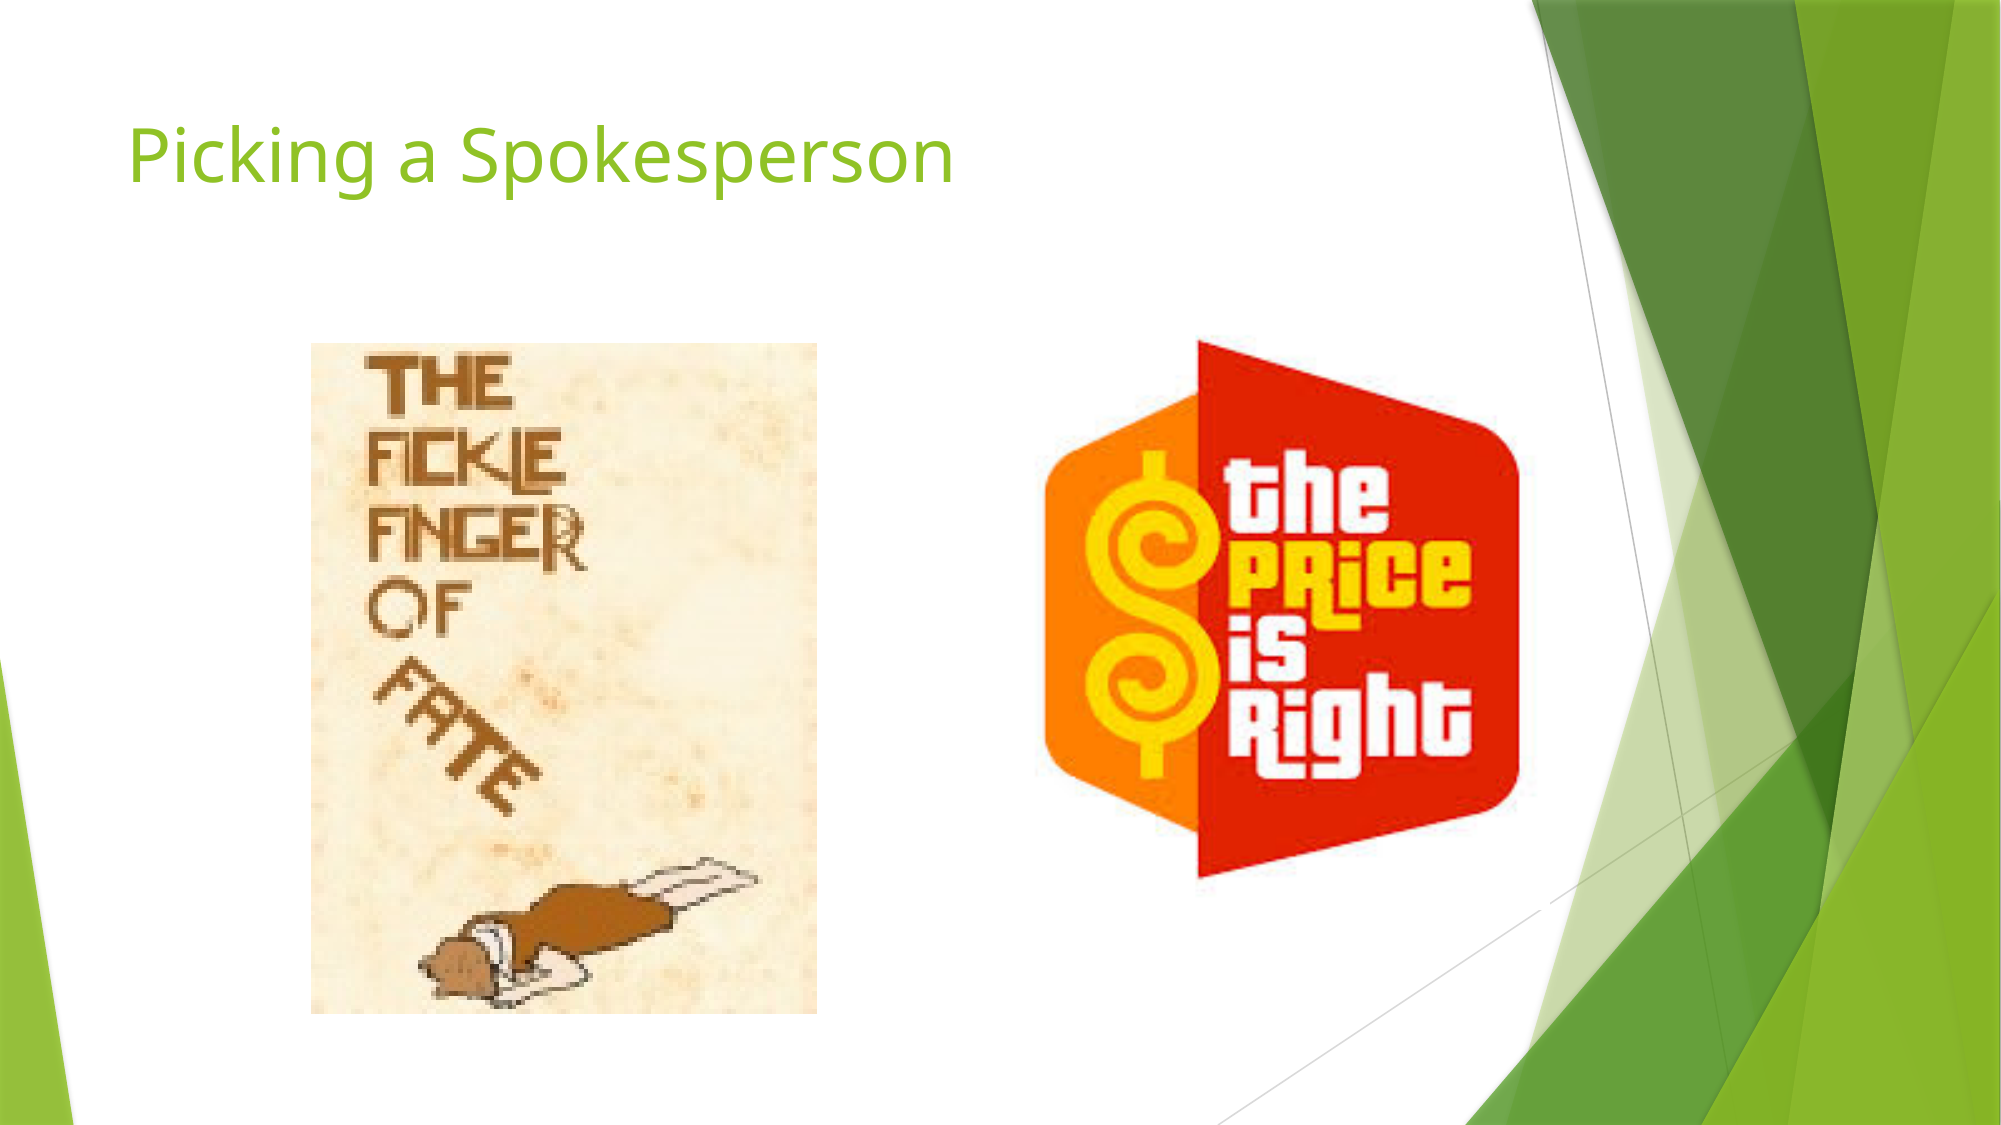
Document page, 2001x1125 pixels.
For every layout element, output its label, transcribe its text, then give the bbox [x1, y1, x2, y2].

picture [1016, 316, 1551, 911]
title Picking a Spokesperson [111, 99, 1522, 317]
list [311, 342, 817, 1014]
